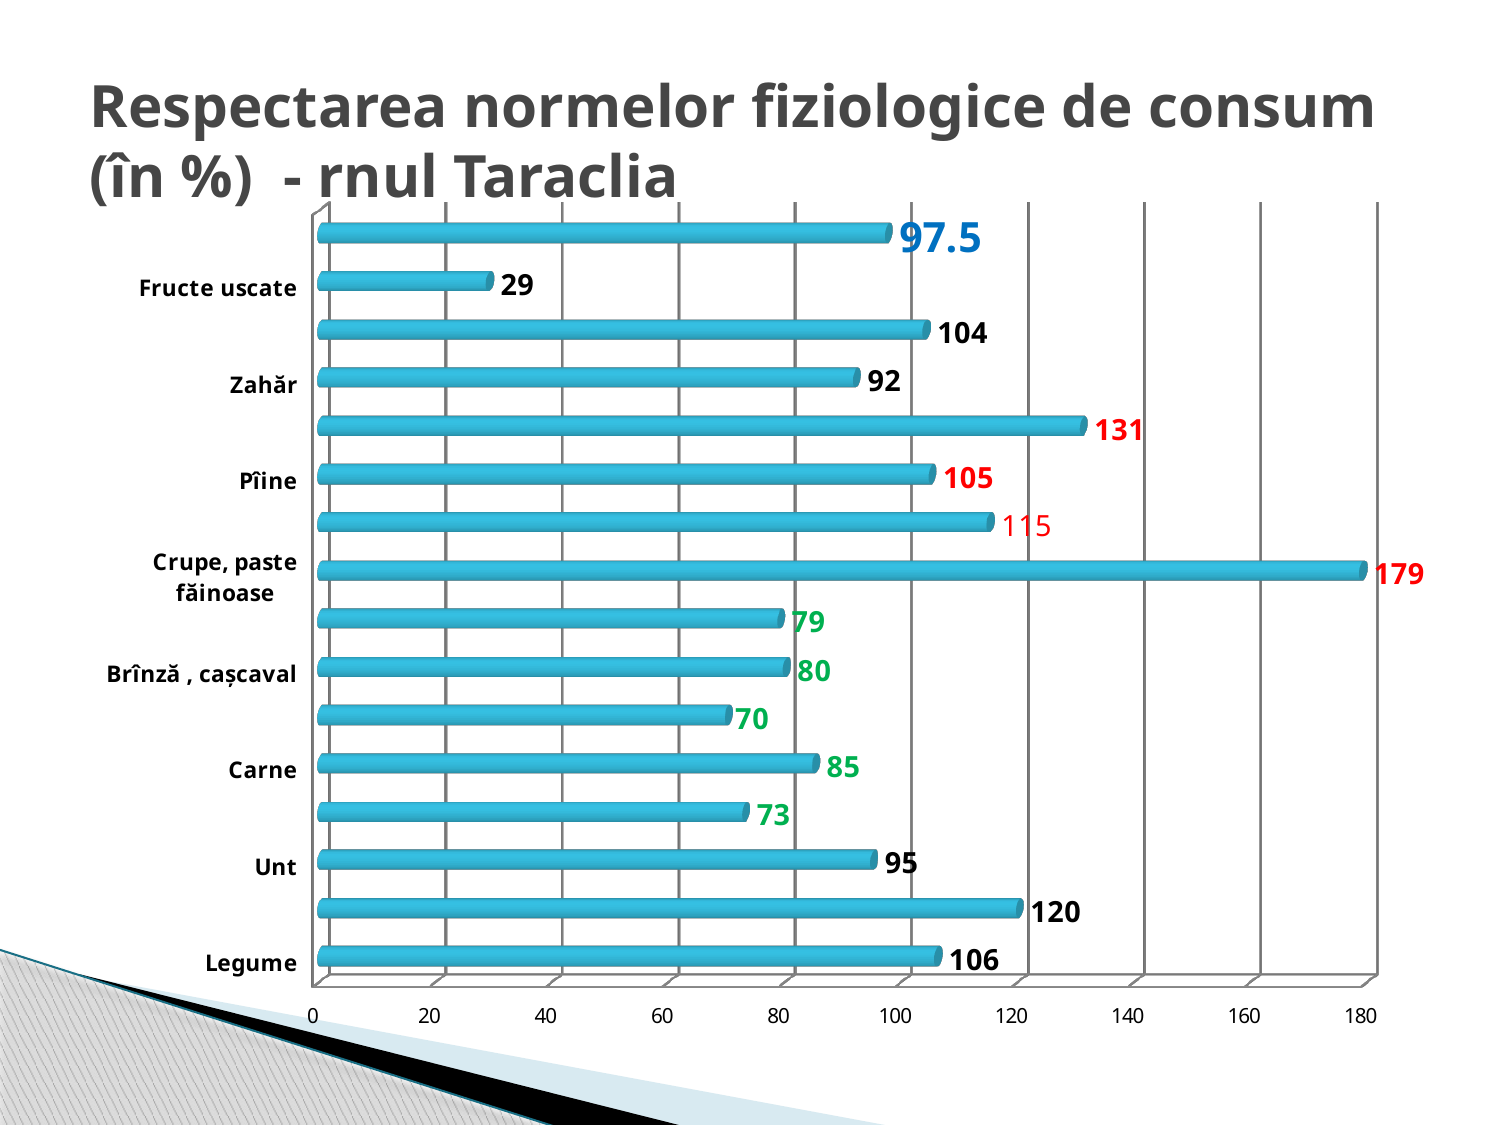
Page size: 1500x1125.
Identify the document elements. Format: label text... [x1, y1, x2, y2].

chart [74, 184, 1426, 1047]
title Respectarea normelor fiziologice de consum (în %) - rnul Taraclia [75, 45, 1425, 184]
